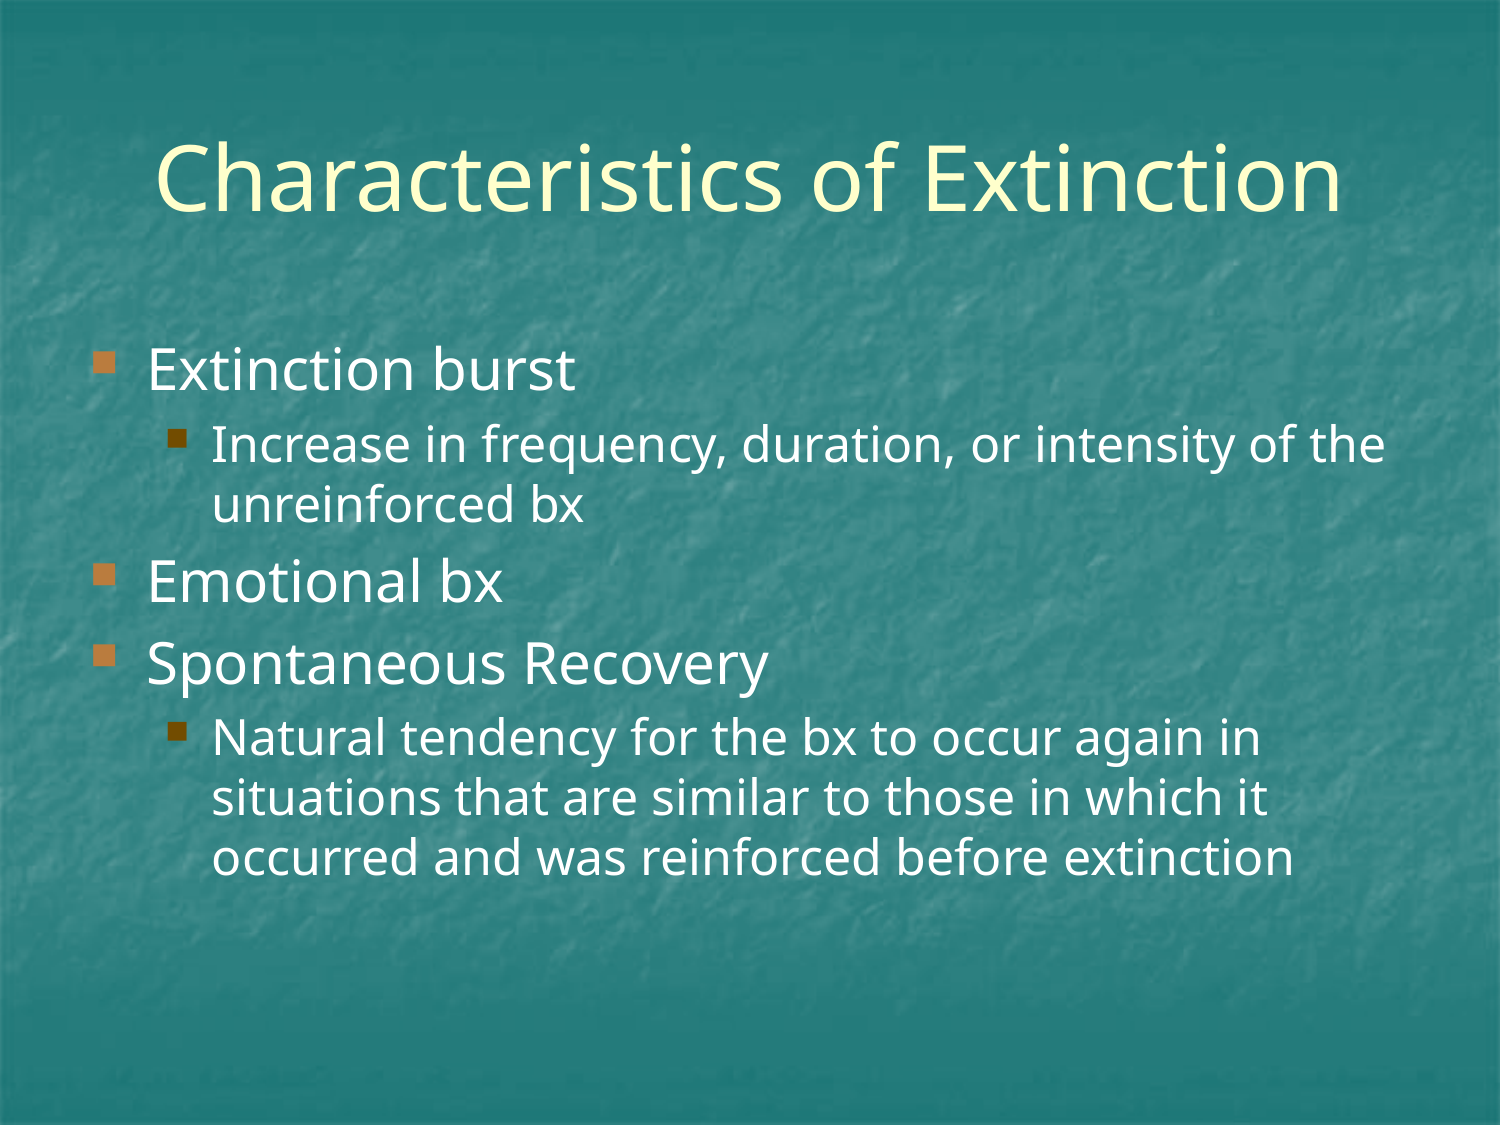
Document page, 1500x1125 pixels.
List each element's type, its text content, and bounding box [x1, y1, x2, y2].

list Extinction burst Increase in frequency, duration, or intensity of the unreinforced bx Emotional bx Spontaneous Recovery Natural tendency for the bx to occur again in situations that are similar to those in which it occurred and was reinforced before extinction [74, 324, 1426, 1001]
title Characteristics of Extinction [74, 62, 1426, 288]
